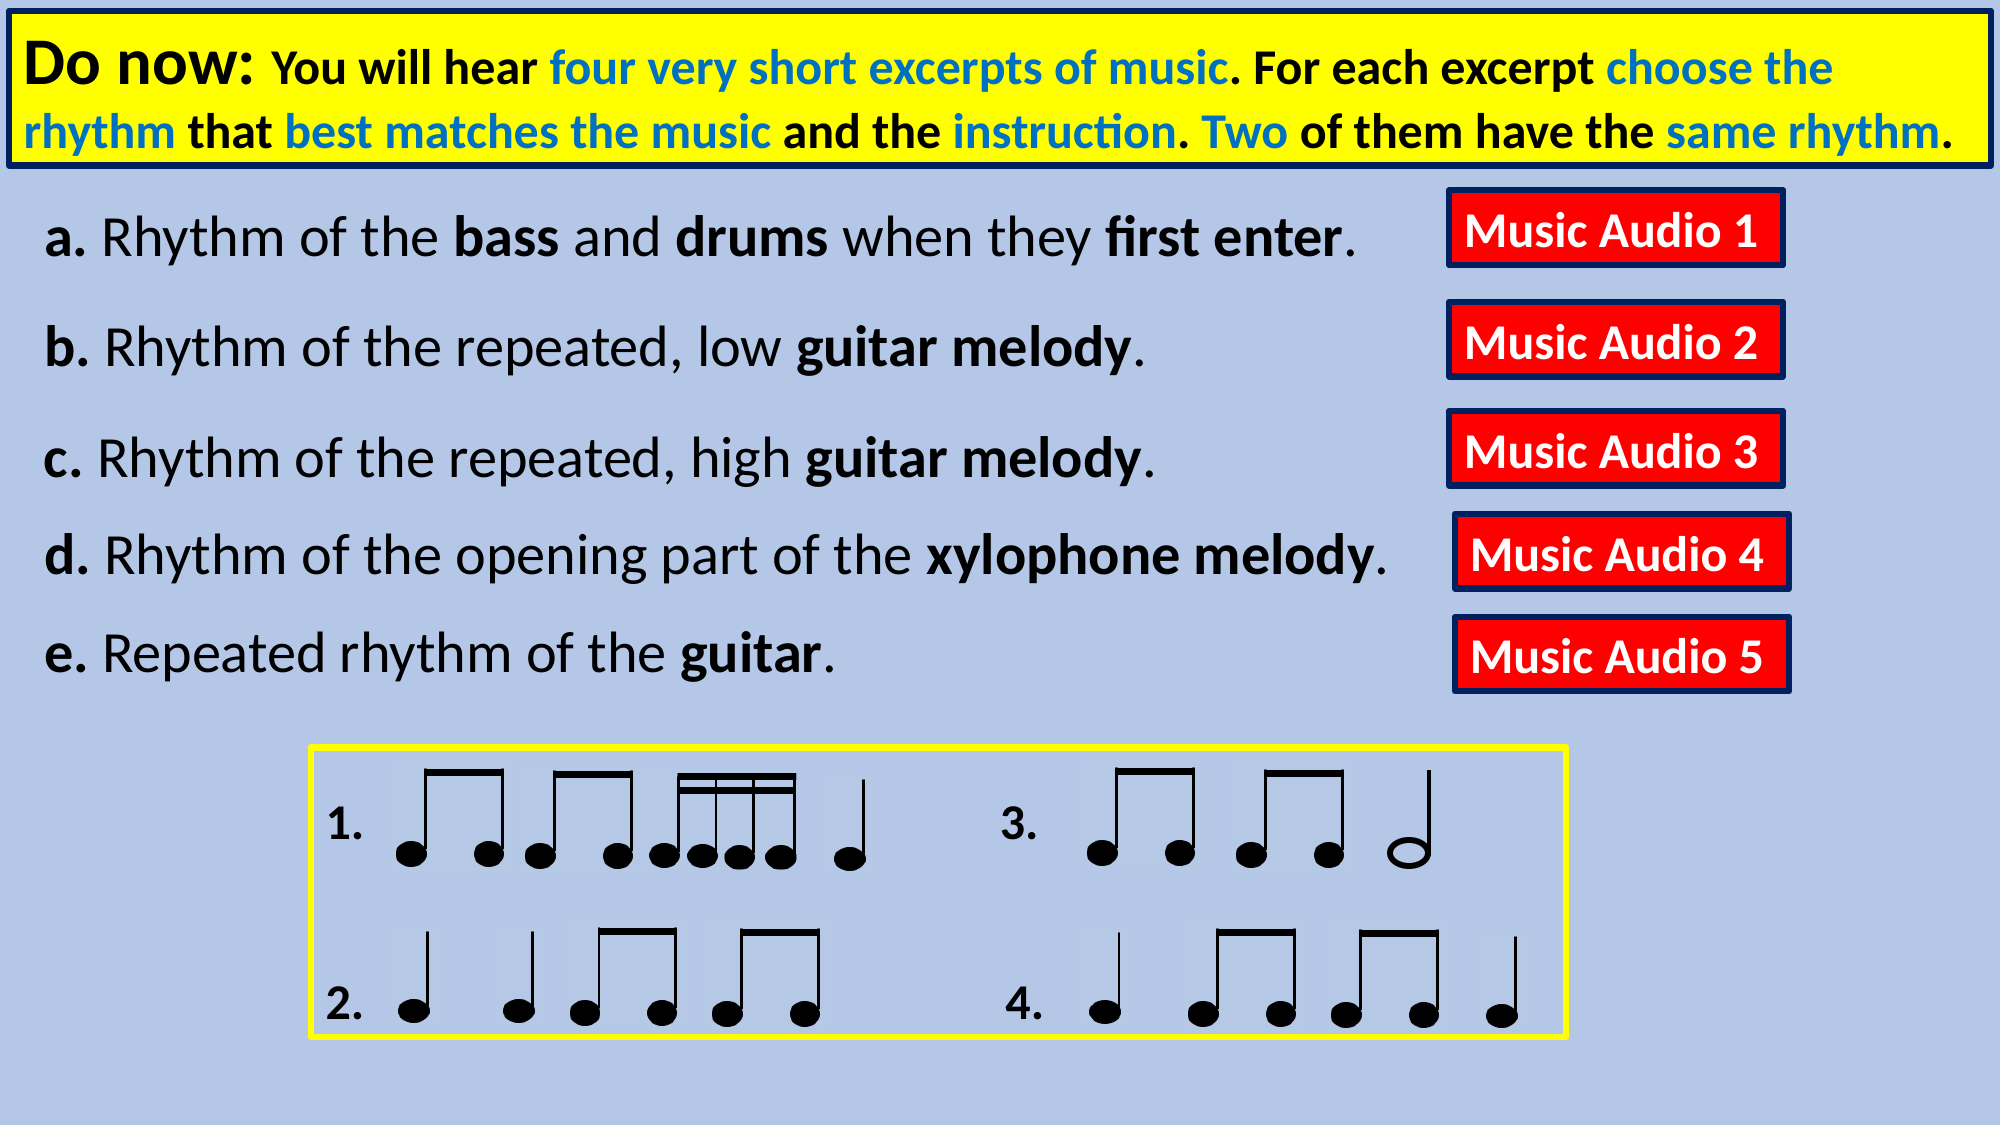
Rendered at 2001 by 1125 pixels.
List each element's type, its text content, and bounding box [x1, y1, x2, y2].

text_box Music Audio 2 [1449, 301, 1784, 377]
text_box a. Rhythm of the bass and drums when they first enter. [29, 190, 1419, 276]
picture [1181, 920, 1307, 1031]
text_box Music Audio 5 [1455, 616, 1790, 692]
text_box d. Rhythm of the opening part of the xylophone melody. [29, 508, 1432, 594]
picture [1324, 921, 1450, 1032]
picture [1378, 764, 1439, 875]
text_box Music Audio 4 [1455, 513, 1790, 589]
text_box Music Audio 1 [1449, 190, 1784, 266]
text_box b. Rhythm of the repeated, low guitar melody. [29, 300, 1245, 386]
picture [518, 762, 797, 873]
picture [389, 760, 515, 871]
picture [705, 920, 831, 1031]
picture [1477, 930, 1529, 1029]
picture [389, 925, 441, 1024]
text_box c. Rhythm of the repeated, high guitar melody. [29, 411, 1267, 497]
picture [563, 919, 688, 1030]
picture [494, 925, 546, 1024]
picture [825, 773, 877, 872]
picture [1229, 761, 1355, 872]
picture [1080, 926, 1133, 1025]
picture [1080, 759, 1206, 870]
text_box Music Audio 3 [1449, 410, 1784, 486]
text_box e. Repeated rhythm of the guitar. [29, 606, 1432, 692]
text_box 3 3. 2. 4. [310, 747, 1567, 1038]
text_box Do now: You will hear four very short excerpts of music. For each excerpt choose the rhythm that best matches the music and the instruction. Two of them have the same rhythm. [9, 10, 1991, 166]
